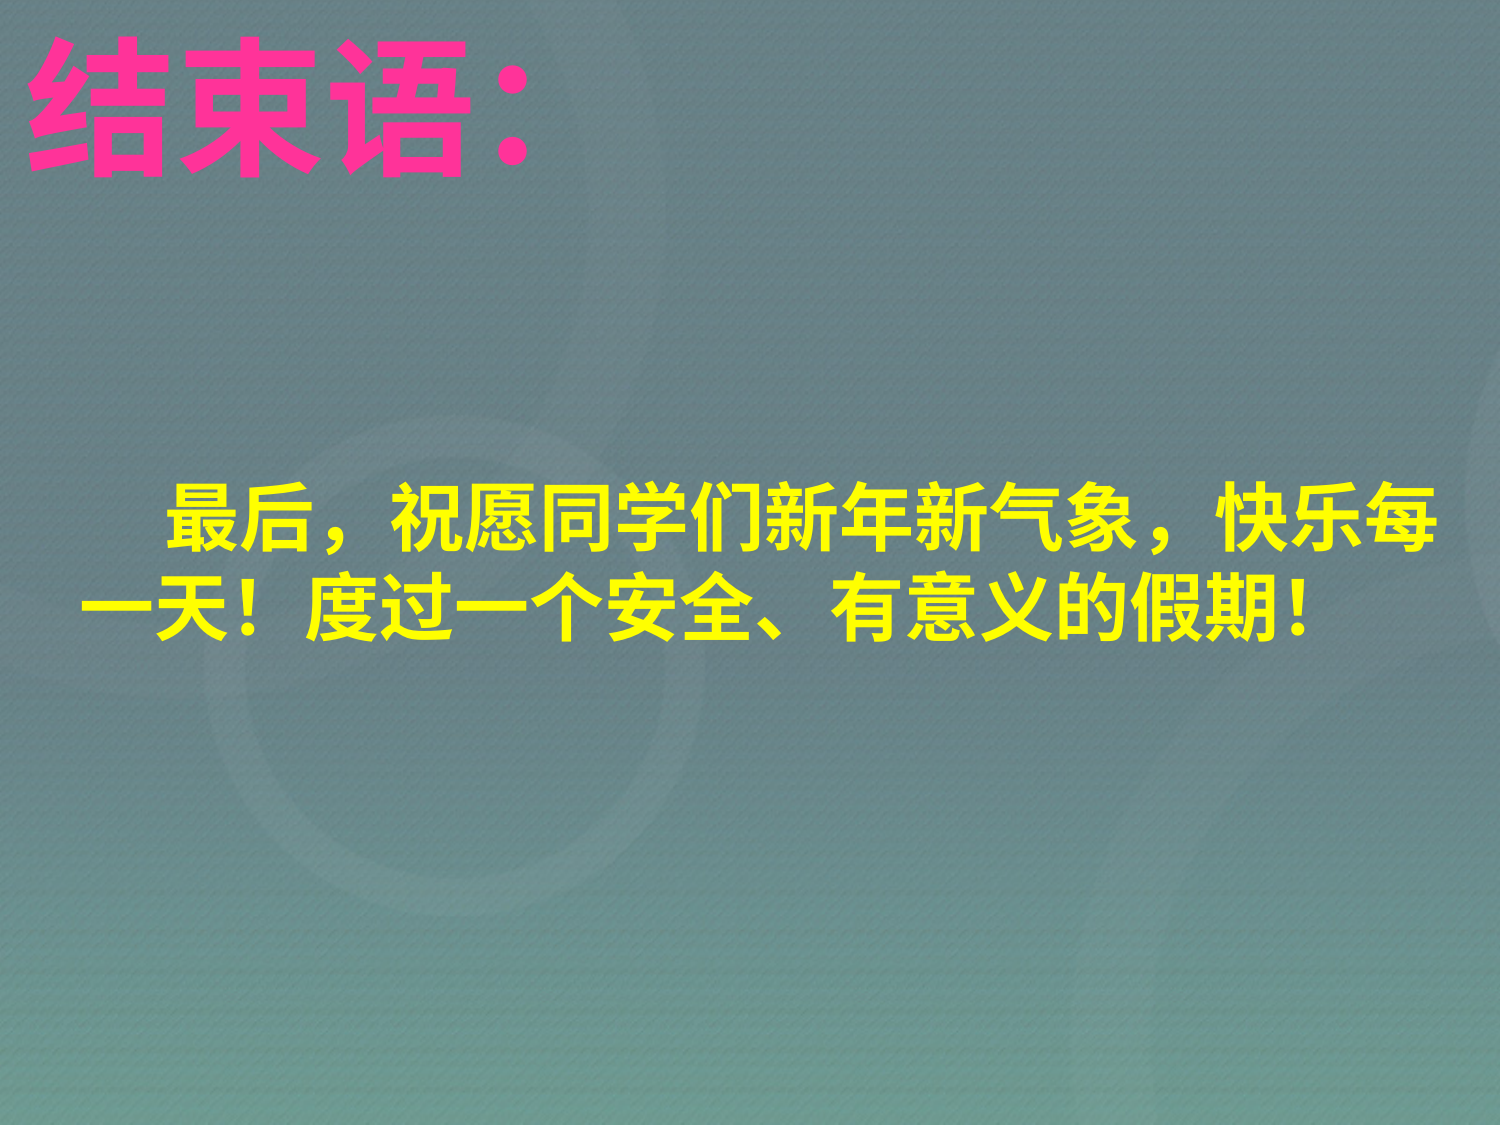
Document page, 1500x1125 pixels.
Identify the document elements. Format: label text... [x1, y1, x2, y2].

text_box 最后，祝愿同学们新年新气象，快乐每一天！度过一个安全、有意义的假期！ [64, 193, 1459, 929]
text_box 结束语： [0, 7, 750, 202]
picture [0, 0, 1500, 1125]
